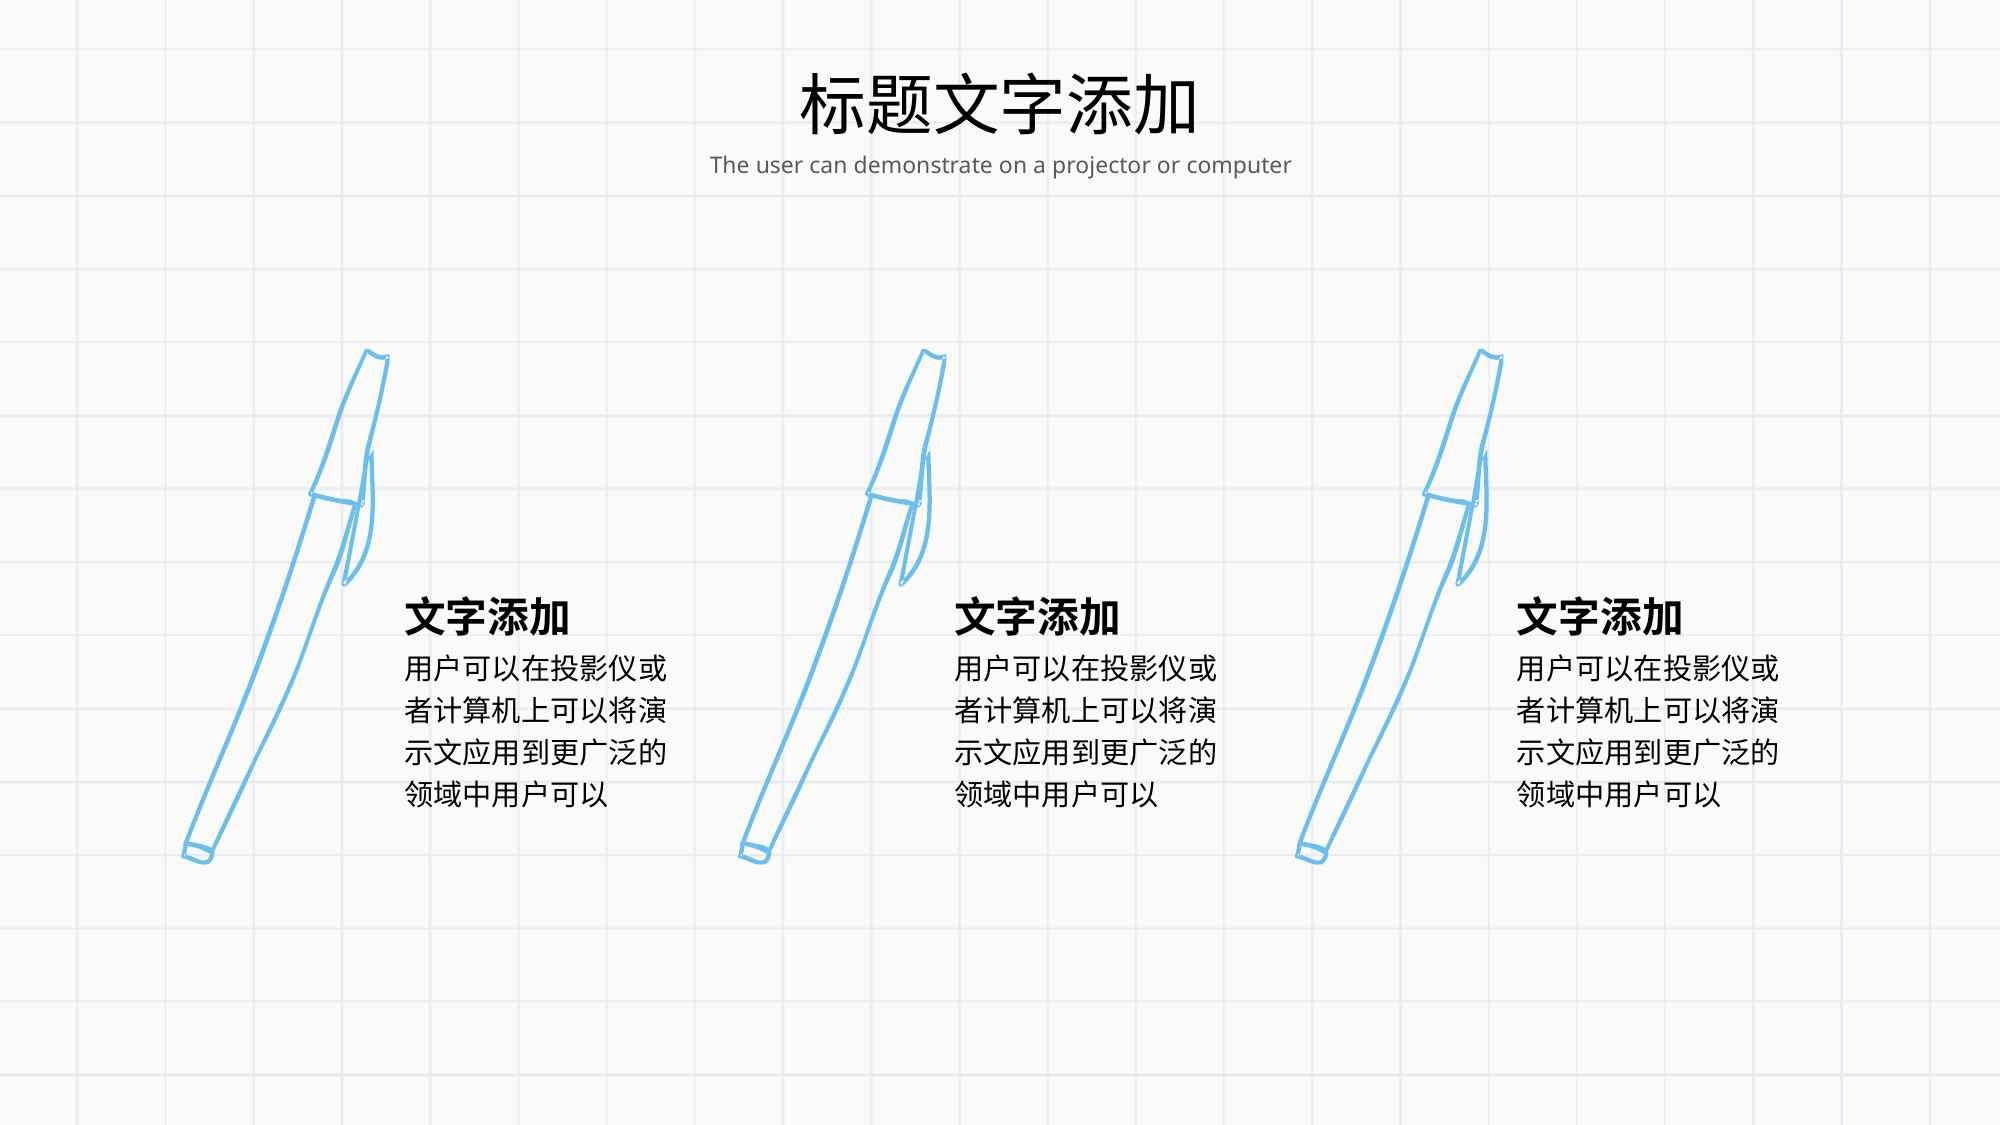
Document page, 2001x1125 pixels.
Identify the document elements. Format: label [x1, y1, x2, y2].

picture [181, 348, 390, 867]
text_box [389, 573, 732, 818]
picture [1295, 348, 1504, 867]
text_box [939, 573, 1282, 818]
picture [738, 348, 947, 867]
text_box [582, 55, 1421, 186]
text_box [1502, 573, 1845, 818]
